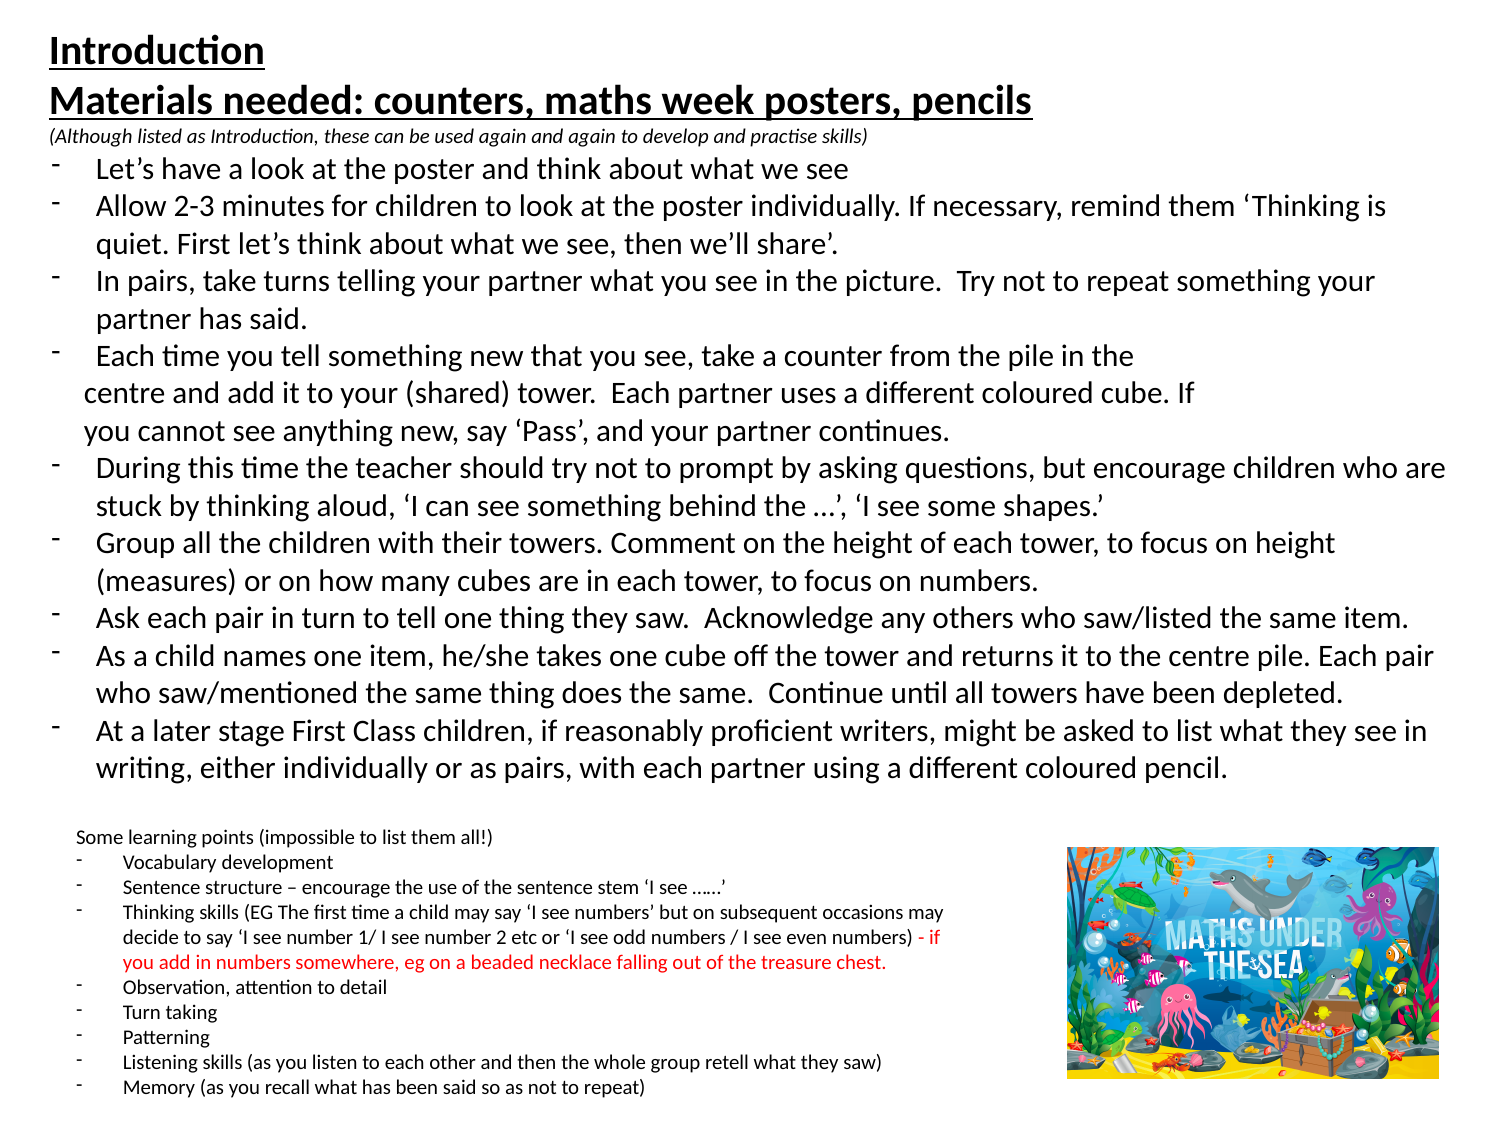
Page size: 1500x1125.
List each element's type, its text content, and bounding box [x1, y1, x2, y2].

text_box Introduction Materials needed: counters, maths week posters, pencils (Although listed as Introduction, these can be used again and again to develop and practise skills) Let’s have a look at the poster and think about what we see Allow 2-3 minutes for children to look at the poster individually. If necessary, remind them ‘Thinking is quiet. First let’s think about what we see, then we’ll share’. In pairs, take turns telling your partner what you see in the picture. Try not to repeat something your partner has said. Each time you tell something new that you see, take a counter from the pile in the centre and add it to your (shared) tower. Each partner uses a different coloured cube. If you cannot see anything new, say ‘Pass’, and your partner continues. During this time the teacher should try not to prompt by asking questions, but encourage children who are stuck by thinking aloud, ‘I can see something behind the …’, ‘I see some shapes.’ Group all the children with their towers. Comment on the height of each tower, to focus on height (measures) or on how many cubes are in each tower, to focus on numbers. Ask each pair in turn to tell one thing they saw. Acknowledge any others who saw/listed the same item. As a child names one item, he/she takes one cube off the tower and returns it to the centre pile. Each pair who saw/mentioned the same thing does the same. Continue until all towers have been depleted. At a later stage First Class children, if reasonably proficient writers, might be asked to list what they see in writing, either individually or as pairs, with each partner using a different coloured pencil. [33, 15, 1466, 928]
picture [1406, 847, 1415, 854]
picture [1066, 847, 1440, 1079]
text_box Some learning points (impossible to list them all!) Vocabulary development Sentence structure – encourage the use of the sentence stem ‘I see ……’ Thinking skills (EG The first time a child may say ‘I see numbers’ but on subsequent occasions may decide to say ‘I see number 1/ I see number 2 etc or ‘I see odd numbers / I see even numbers) - if you add in numbers somewhere, eg on a beaded necklace falling out of the treasure chest. Observation, attention to detail Turn taking Patterning Listening skills (as you listen to each other and then the whole group retell what they saw) Memory (as you recall what has been said so as not to repeat) [60, 816, 968, 1107]
